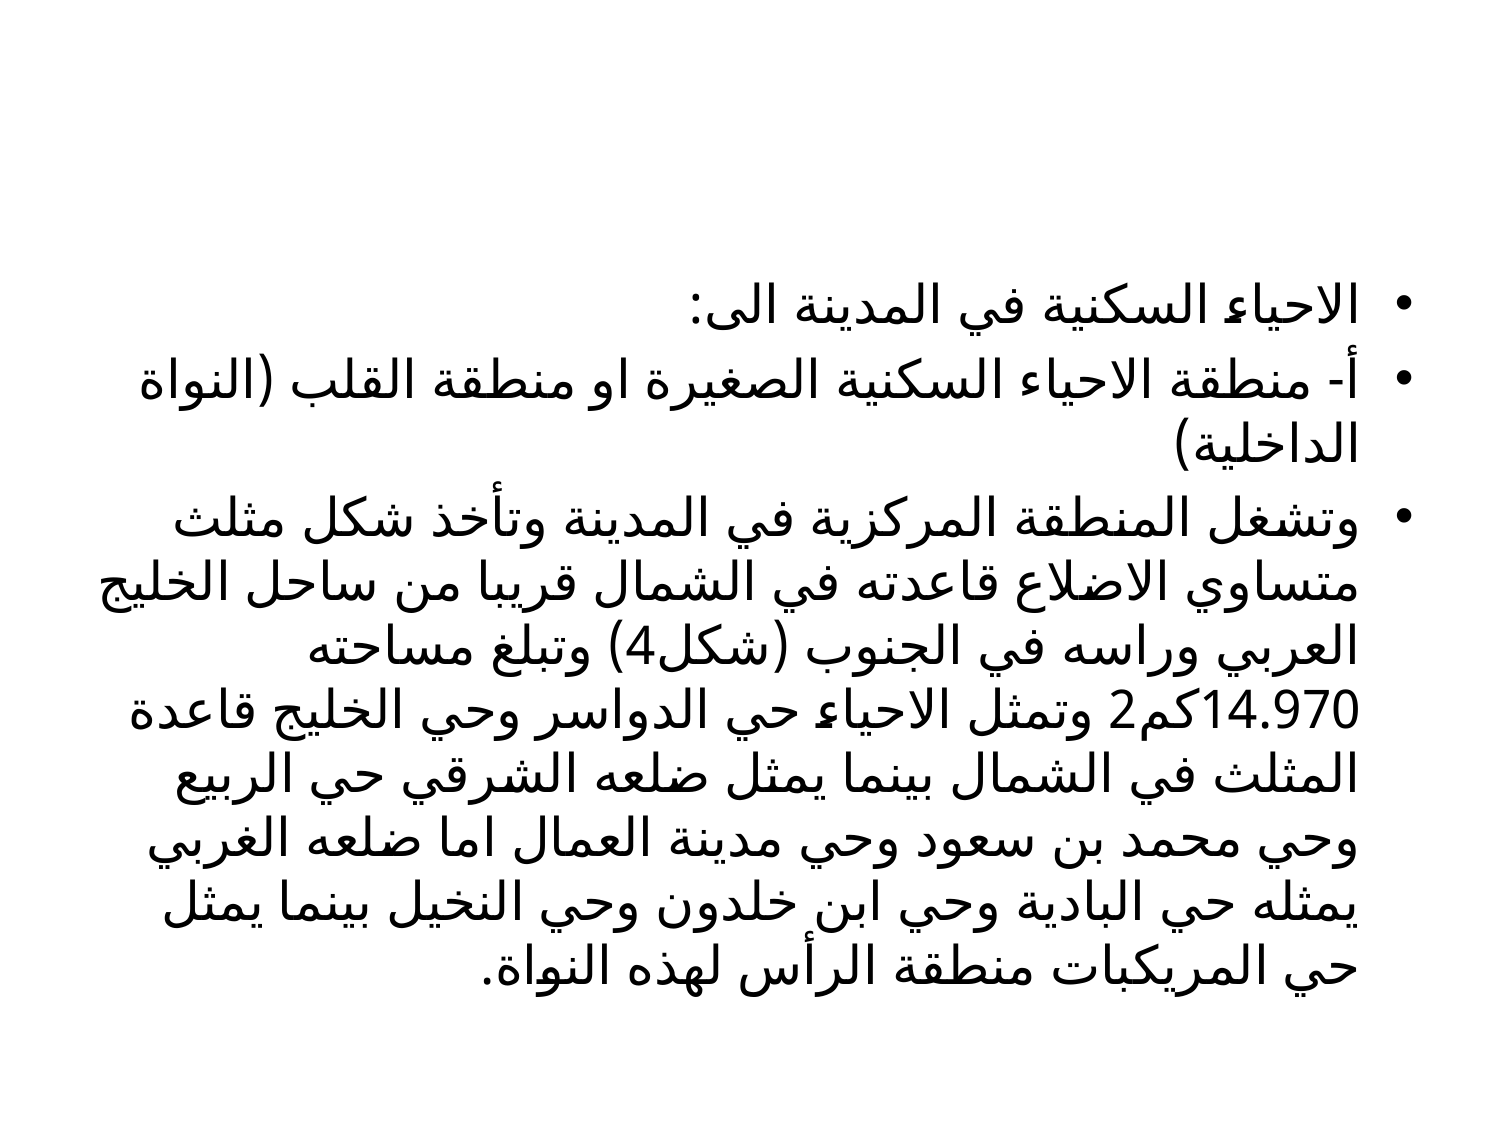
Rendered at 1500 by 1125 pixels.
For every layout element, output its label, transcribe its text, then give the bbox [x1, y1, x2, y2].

list الاحياء السكنية في المدينة الى: أ- منطقة الاحياء السكنية الصغيرة او منطقة القلب (النواة الداخلية) وتشغل المنطقة المركزية في المدينة وتأخذ شكل مثلث متساوي الاضلاع قاعدته في الشمال قريبا من ساحل الخليج العربي وراسه في الجنوب (شكل4) وتبلغ مساحته 14.970كم2 وتمثل الاحياء حي الدواسر وحي الخليج قاعدة المثلث في الشمال بينما يمثل ضلعه الشرقي حي الربيع وحي محمد بن سعود وحي مدينة العمال اما ضلعه الغربي يمثله حي البادية وحي ابن خلدون وحي النخيل بينما يمثل حي المريكبات منطقة الرأس لهذه النواة. [75, 262, 1425, 1005]
